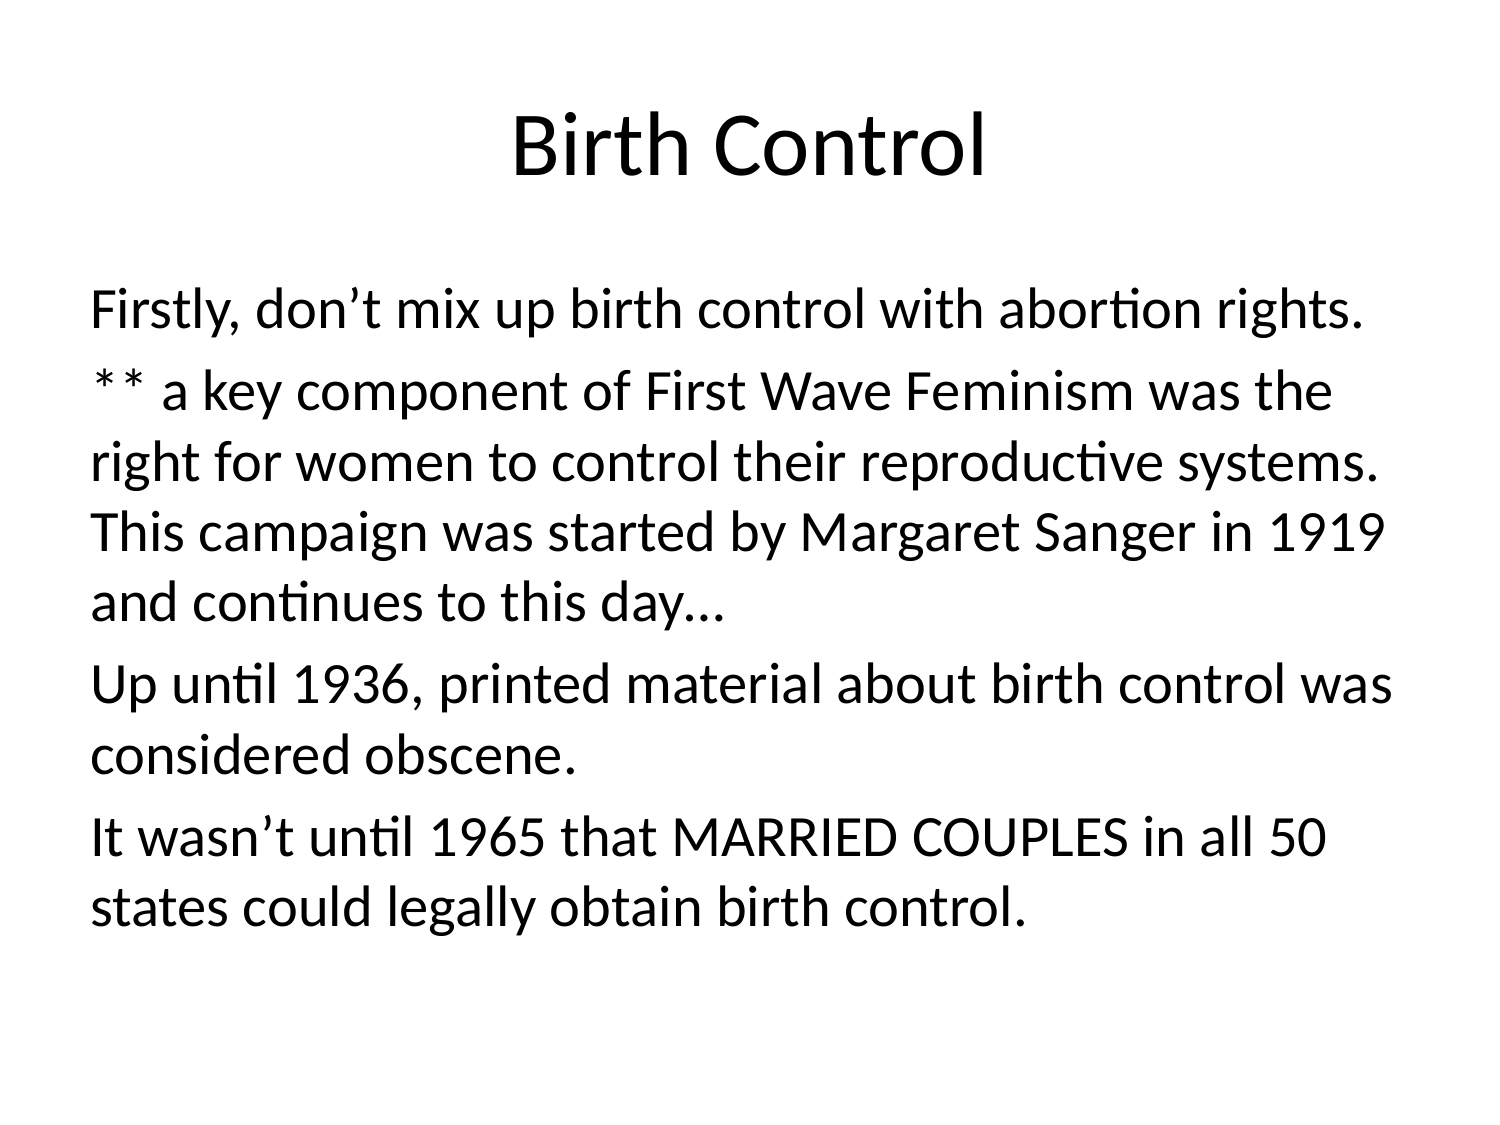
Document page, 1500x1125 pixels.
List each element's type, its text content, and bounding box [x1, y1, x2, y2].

list Firstly, don’t mix up birth control with abortion rights. ** a key component of First Wave Feminism was the right for women to control their reproductive systems. This campaign was started by Margaret Sanger in 1919 and continues to this day… Up until 1936, printed material about birth control was considered obscene. It wasn’t until 1965 that MARRIED COUPLES in all 50 states could legally obtain birth control. [75, 262, 1425, 1005]
title Birth Control [75, 45, 1425, 233]
